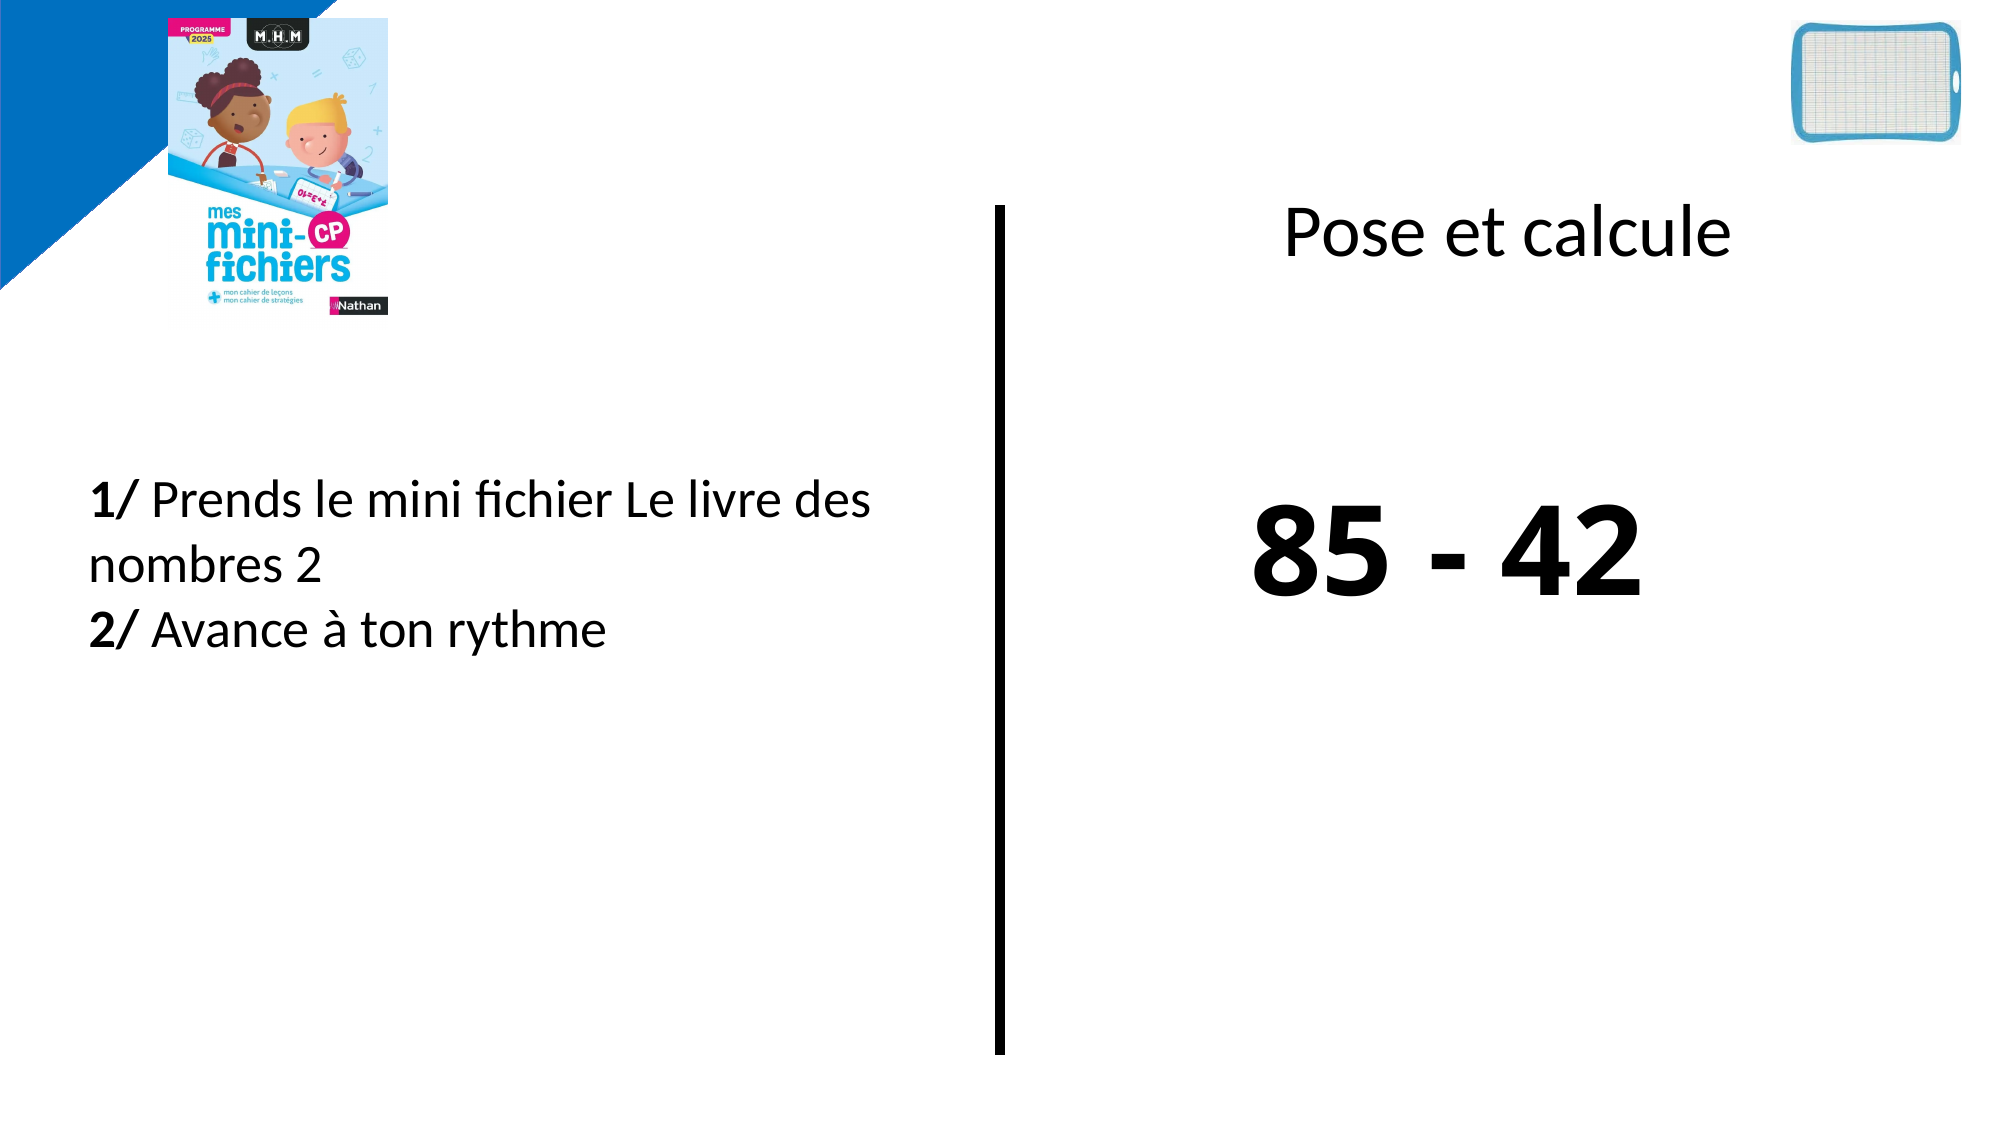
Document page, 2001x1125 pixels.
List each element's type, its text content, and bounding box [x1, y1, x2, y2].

text_box Pose et calcule [1269, 173, 1809, 279]
picture [1790, 20, 1962, 145]
text_box 1/ Prends le mini fichier Le livre des nombres 2 2/ Avance à ton rythme [73, 456, 994, 667]
text_box 85 - 42 [1045, 463, 1849, 629]
text_box [0, 0, 337, 290]
picture [168, 18, 388, 330]
